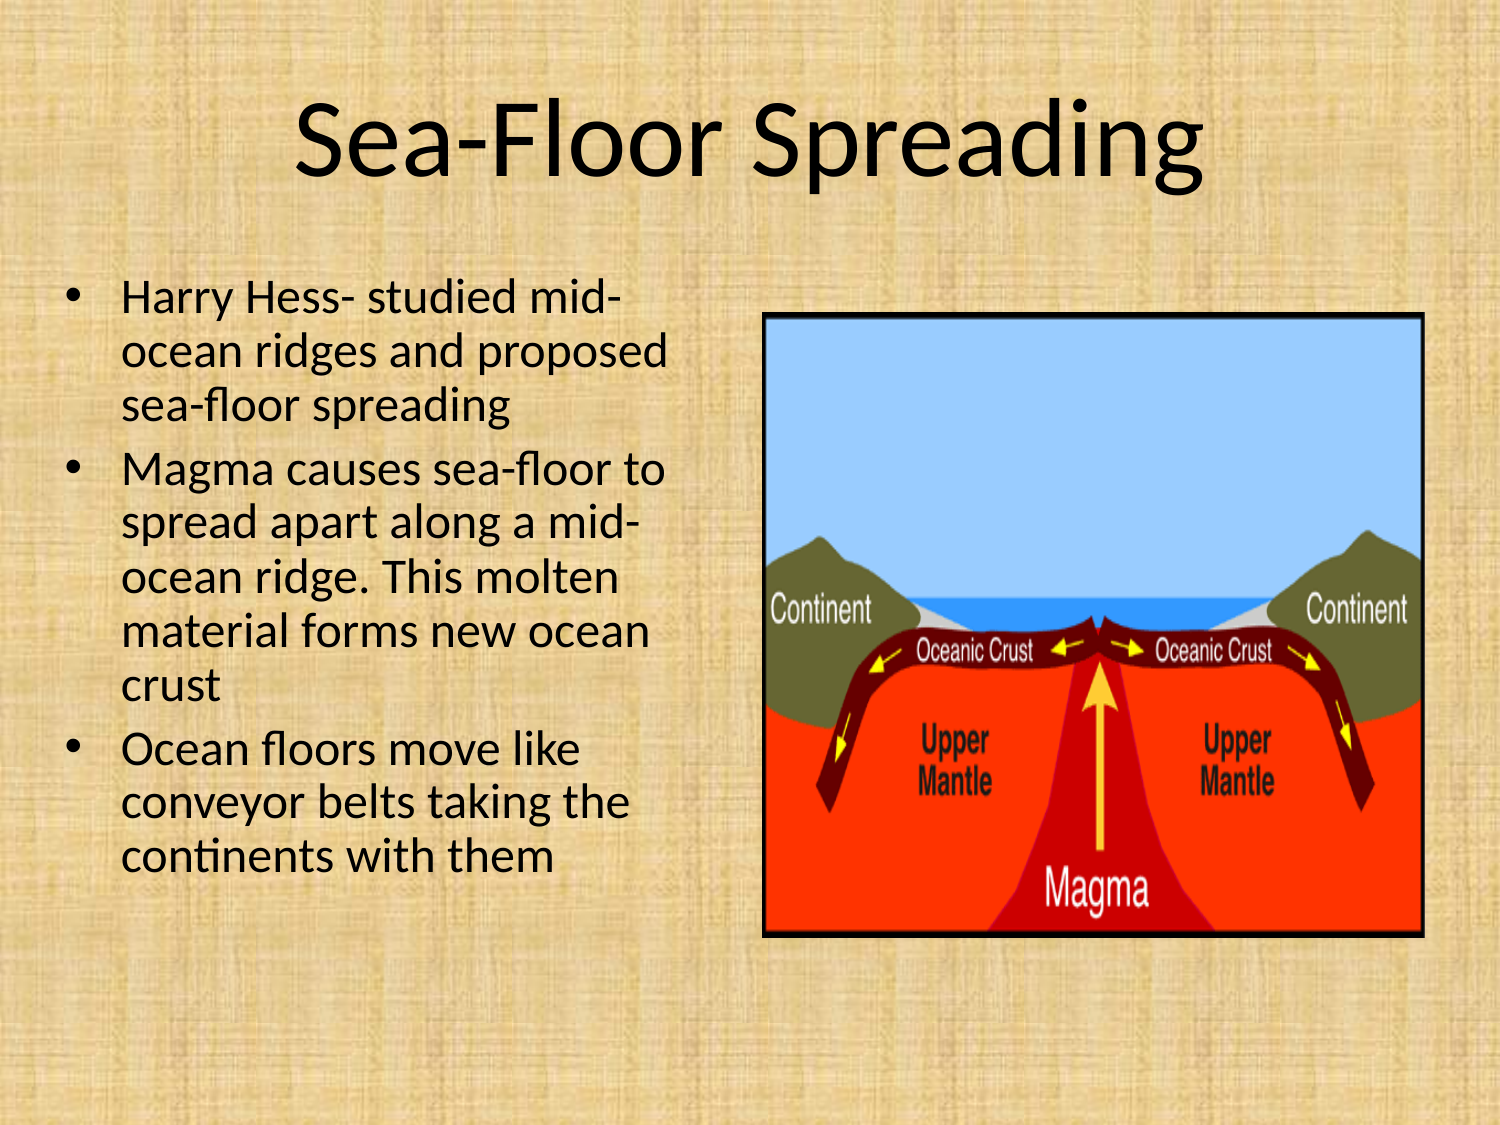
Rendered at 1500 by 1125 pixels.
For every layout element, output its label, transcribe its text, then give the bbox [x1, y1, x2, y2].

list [762, 312, 1426, 938]
picture [0, 0, 1500, 1125]
list Harry Hess- studied mid-ocean ridges and proposed sea-floor spreading Magma causes sea-floor to spread apart along a mid-ocean ridge. This molten material forms new ocean crust Ocean floors move like conveyor belts taking the continents with them [49, 262, 738, 1001]
title Sea-Floor Spreading [49, 37, 1451, 225]
